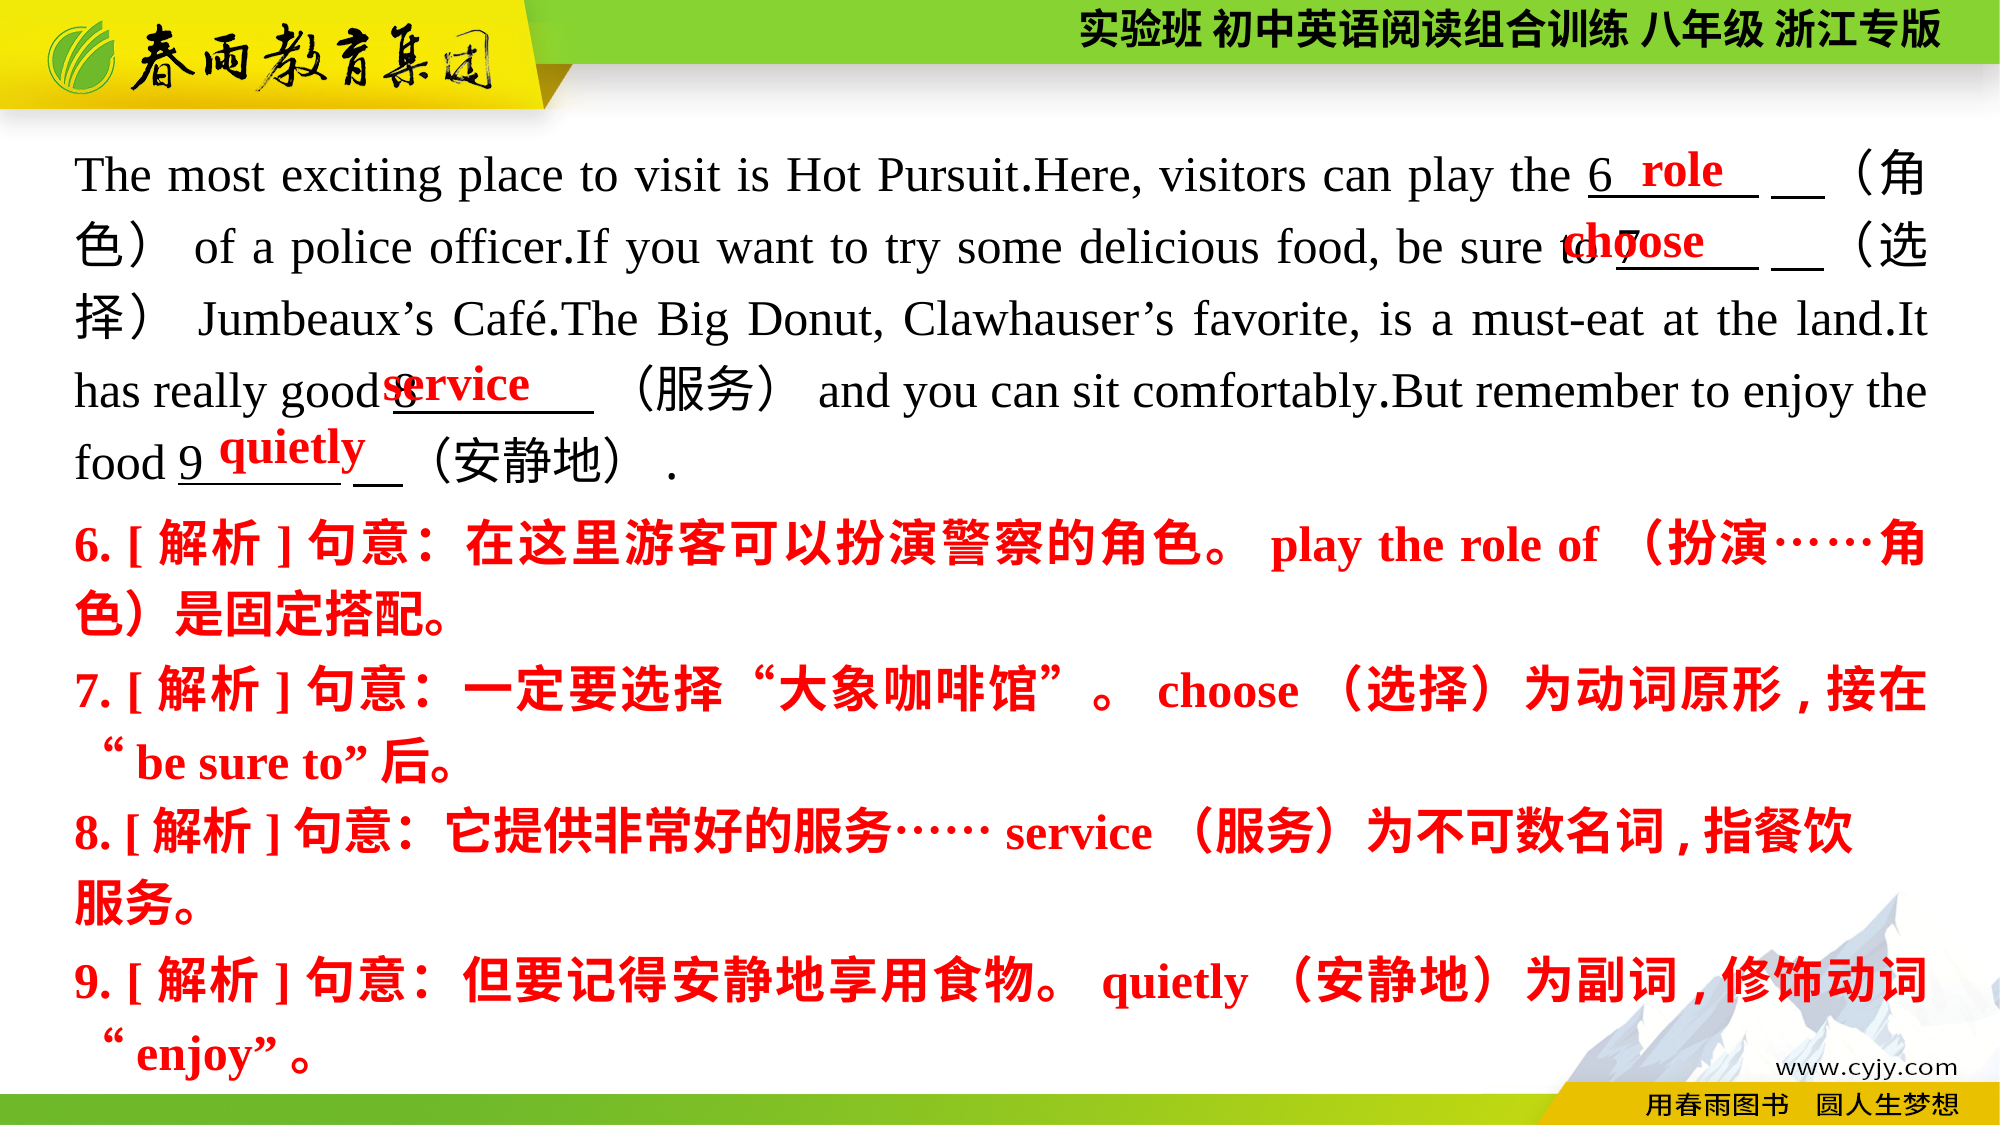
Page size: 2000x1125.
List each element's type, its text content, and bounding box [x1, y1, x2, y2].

picture [0, 0, 2000, 1125]
text_box role [1626, 128, 1739, 204]
text_box 9. [解析]句意：但要记得安静地享用食物。quietly（安静地）为副词,修饰动词“enjoy”。 [59, 928, 1944, 1088]
text_box choose [1548, 200, 1720, 276]
list The most exciting place to visit is Hot Pursuit.Here, visitors can play the 6 （角色）of a police officer.If you want to try some delicious food, be sure to 7 （选择）Jumbeaux’s Café.The Big Donut, Clawhauser’s favorite, is a must-eat at the land.It has really good 8 （服务）and you can sit comfortably.But remember to enjoy the food 9 （安静地）. [59, 122, 1944, 491]
text_box quietly [203, 406, 382, 481]
text_box 6. [解析]句意：在这里游客可以扮演警察的角色。play the role of（扮演……角色）是固定搭配。 [59, 491, 1944, 637]
text_box service [368, 343, 546, 418]
text_box 8. [解析]句意：它提供非常好的服务……service（服务）为不可数名词,指餐饮 服务。 [59, 779, 1944, 928]
text_box 7. [解析]句意：一定要选择“大象咖啡馆”。choose（选择）为动词原形,接在“be sure to”后。 [59, 637, 1944, 779]
